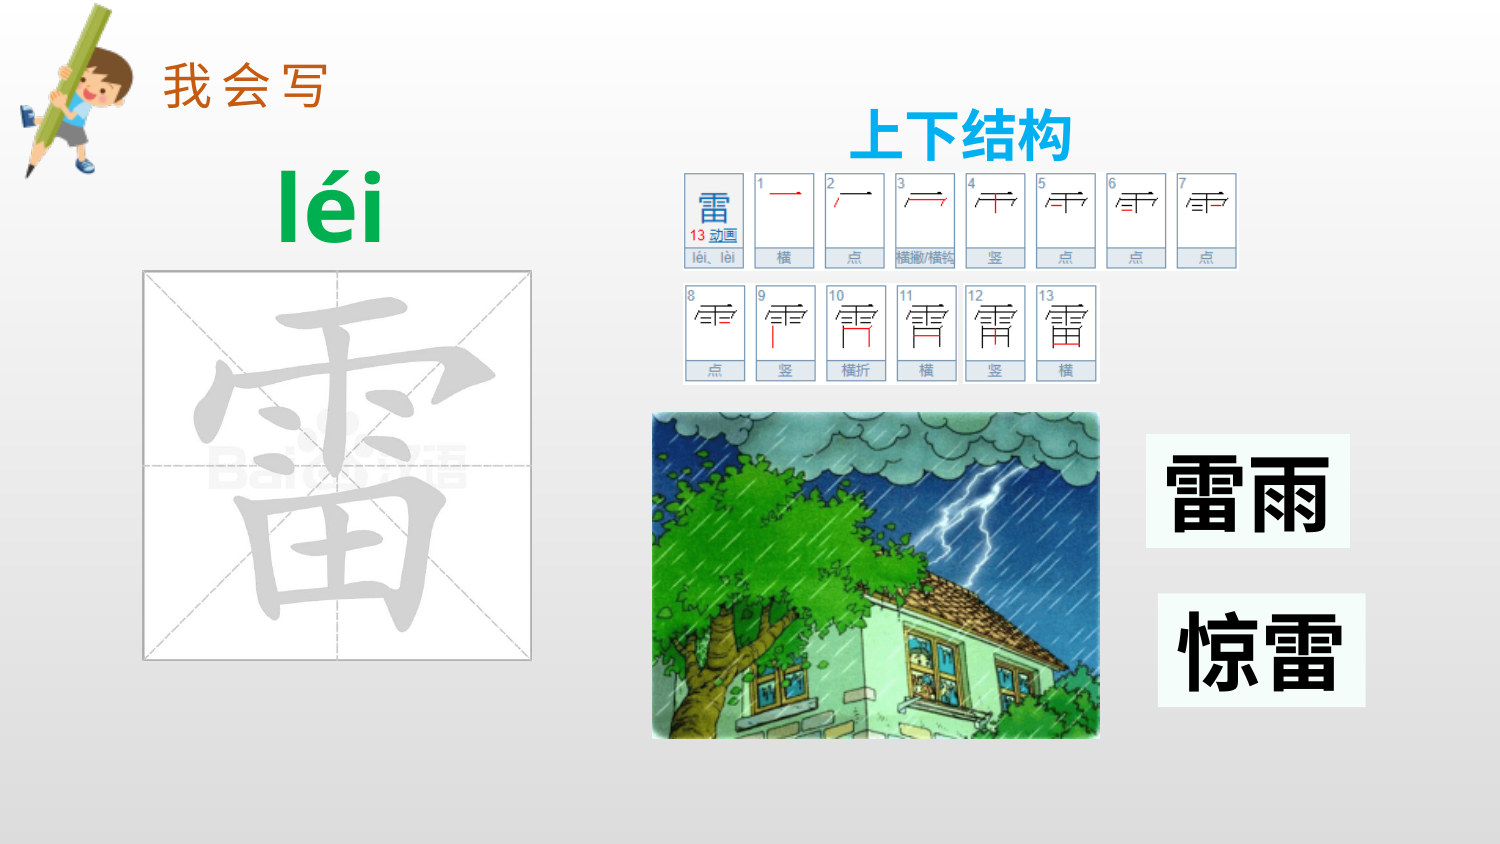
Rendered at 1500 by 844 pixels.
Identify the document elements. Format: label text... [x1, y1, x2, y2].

text_box léi [195, 143, 467, 267]
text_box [8, 0, 354, 189]
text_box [683, 92, 1239, 385]
text_box 惊雷 [1157, 593, 1366, 708]
text_box 雷雨 [1146, 434, 1350, 548]
picture [652, 412, 1100, 739]
picture [141, 270, 532, 661]
